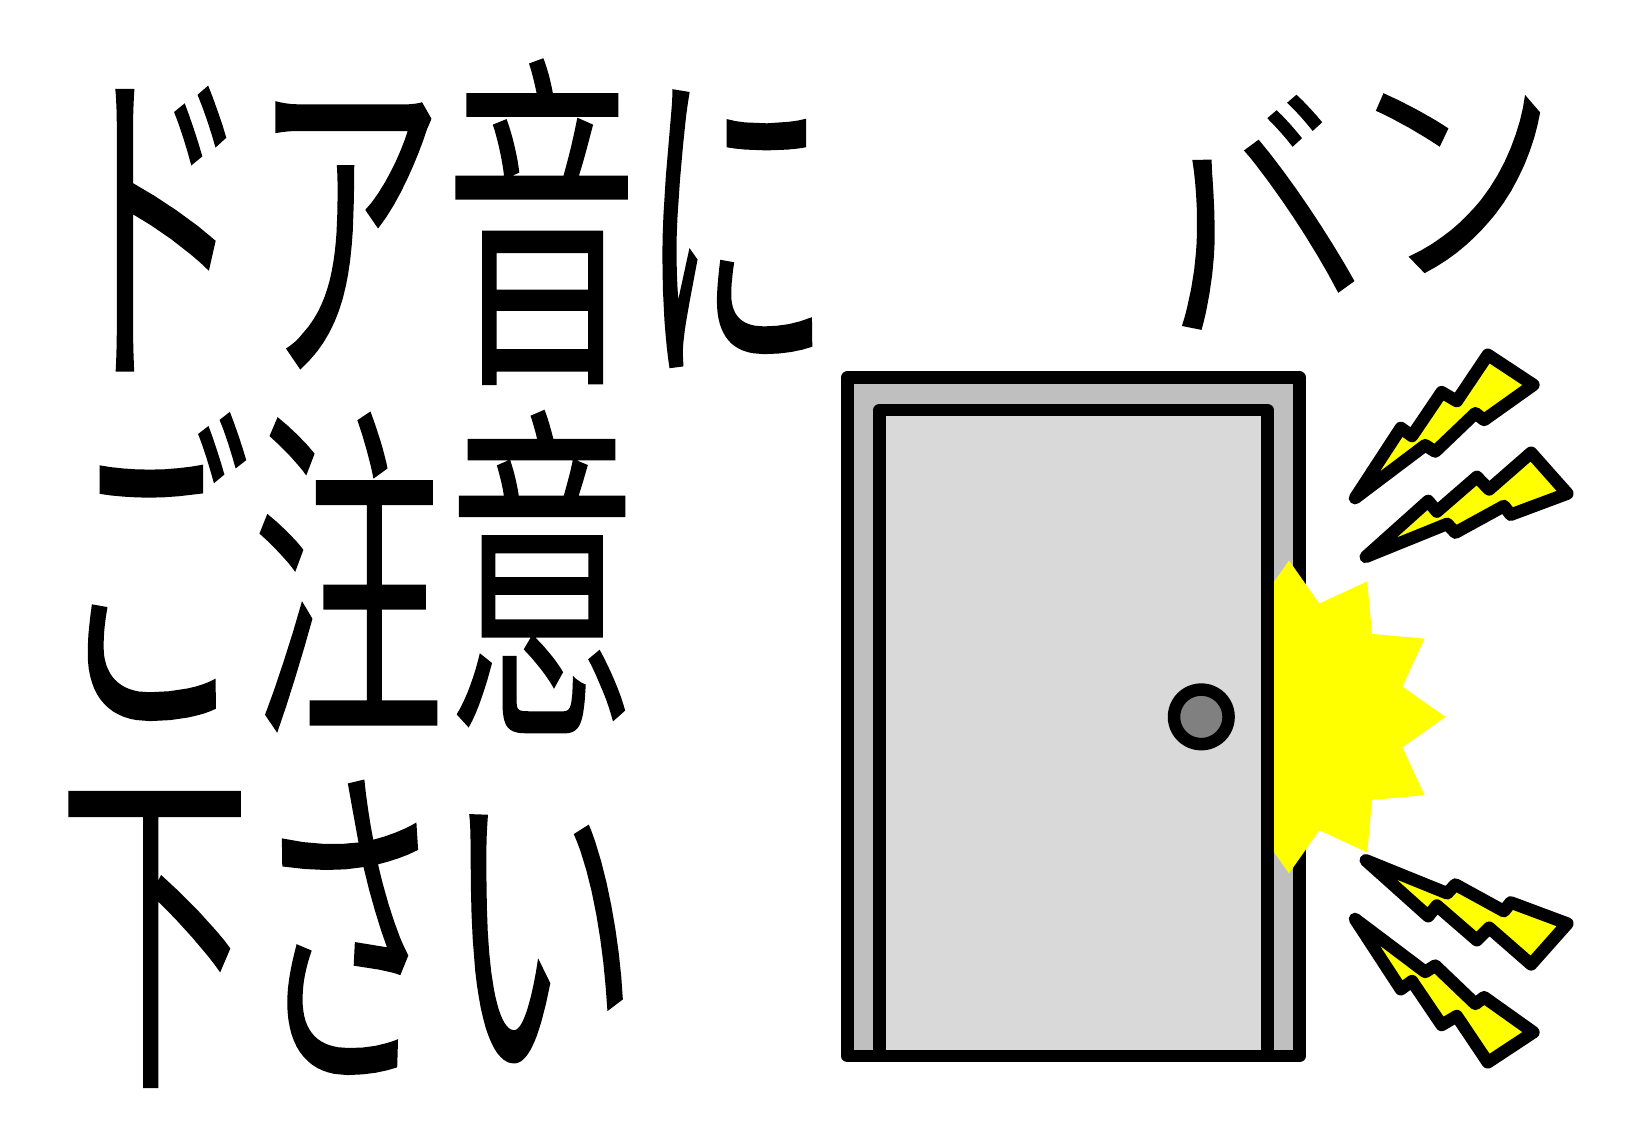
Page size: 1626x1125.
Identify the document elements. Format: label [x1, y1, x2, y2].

text_box [847, 83, 1568, 1057]
